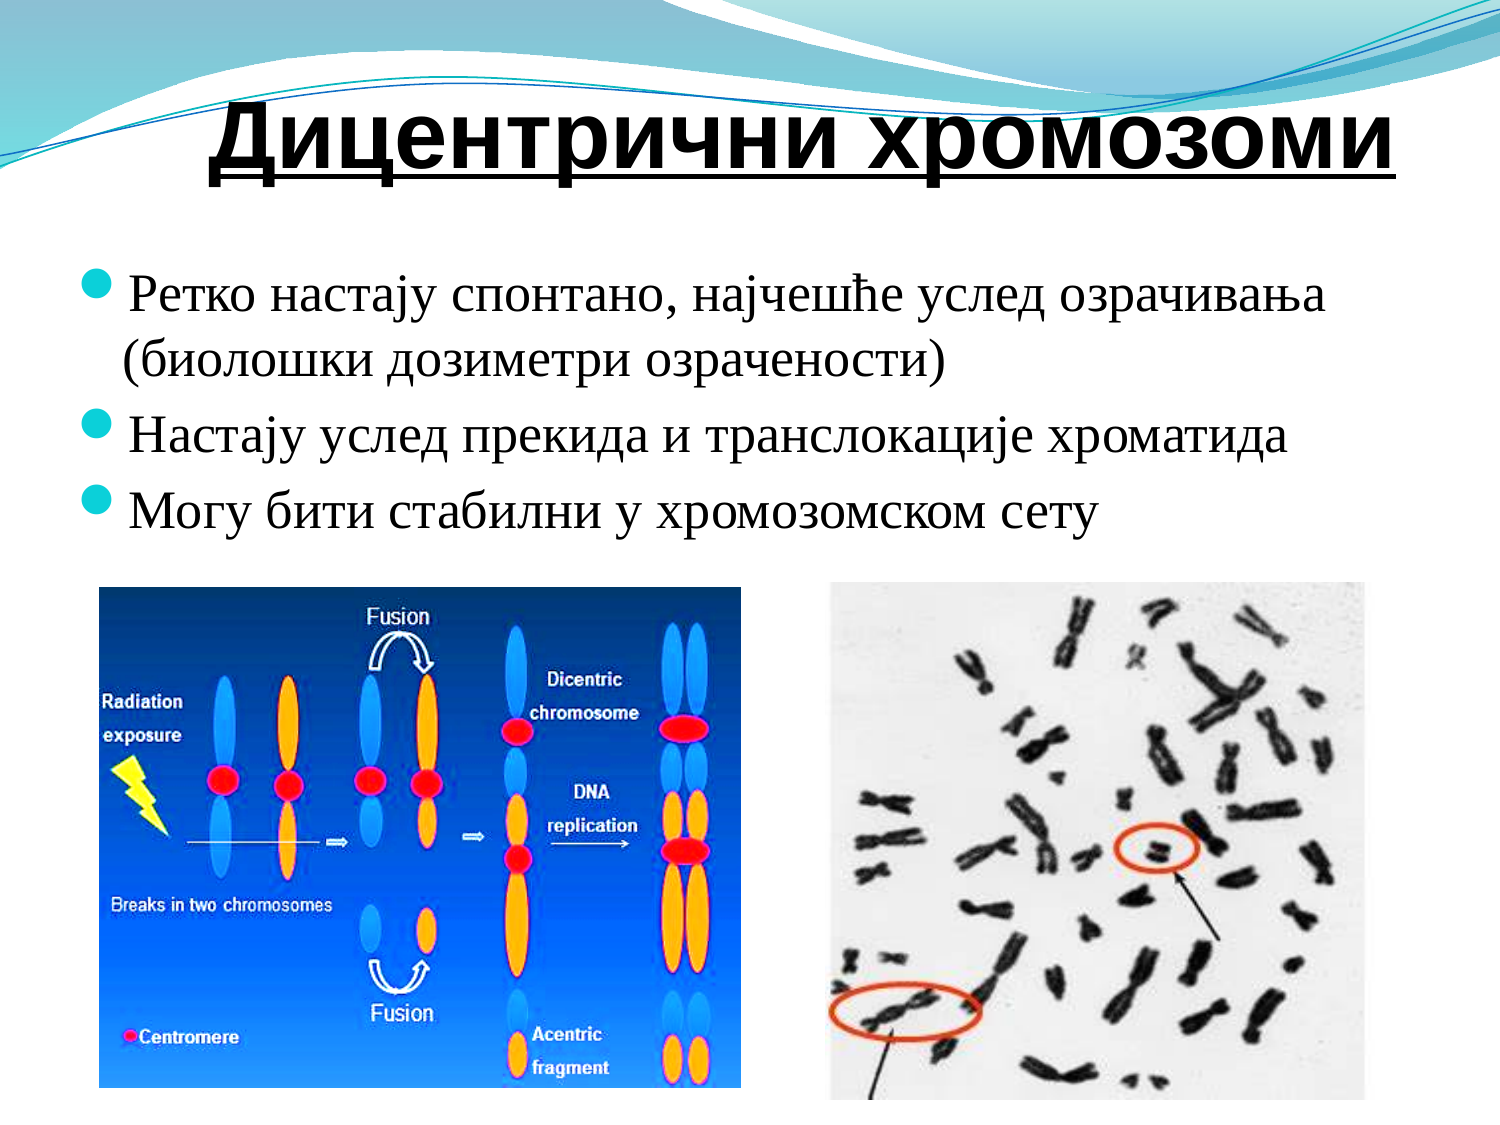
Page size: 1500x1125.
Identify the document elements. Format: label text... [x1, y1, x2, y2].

list Ретко настају спонтано, најчешће услед озрачивања (биолошки дозиметри озрачености) Настају услед прекида и транслокације хроматида Могу бити стабилни у хромозомском сету [62, 249, 1451, 538]
title Дицентрични хромозоми [99, 0, 1451, 188]
picture [99, 587, 741, 1088]
picture [824, 582, 1376, 1101]
